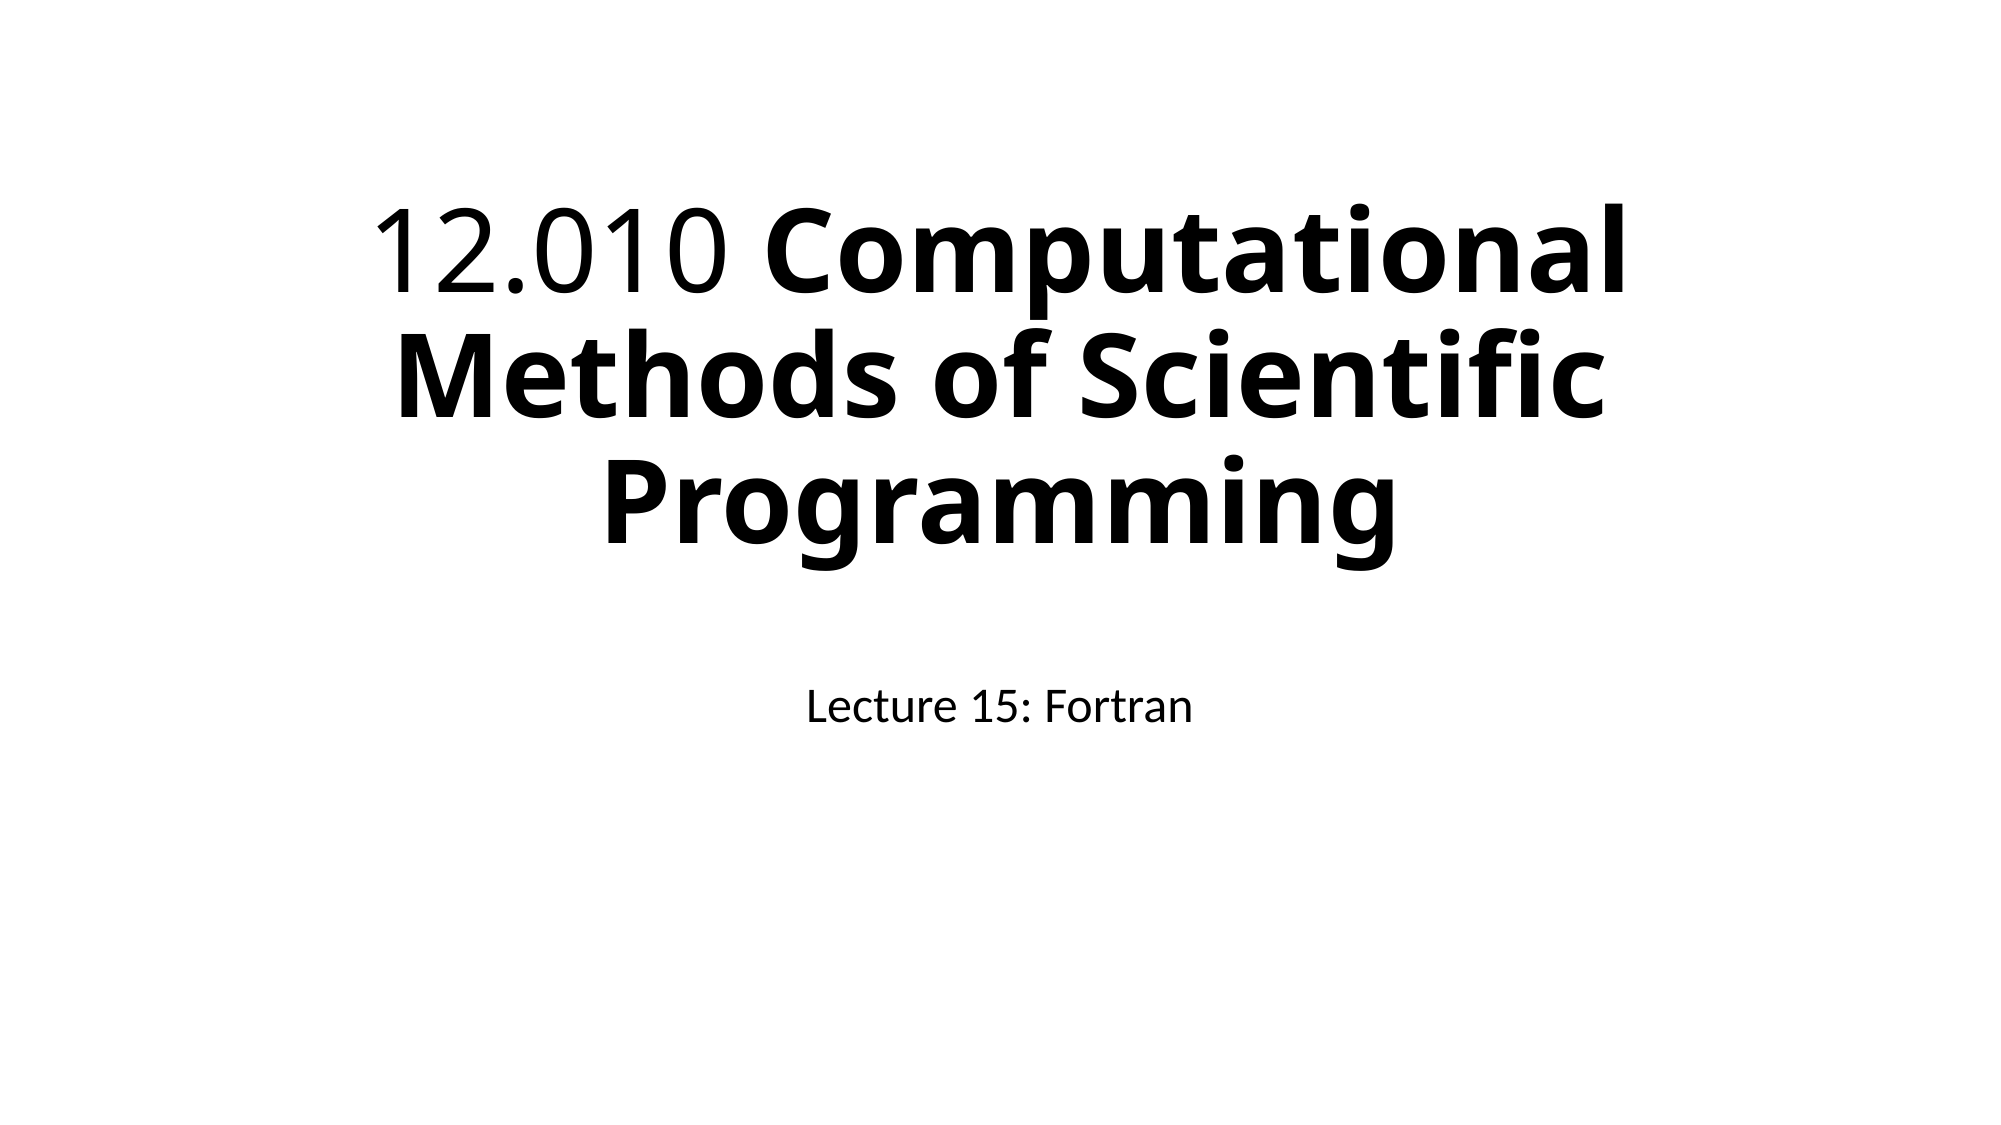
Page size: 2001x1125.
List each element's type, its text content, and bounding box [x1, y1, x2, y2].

title 12.010 Computational Methods of Scientific Programming [249, 184, 1750, 576]
subtitle Lecture 15: Fortran [249, 590, 1750, 863]
